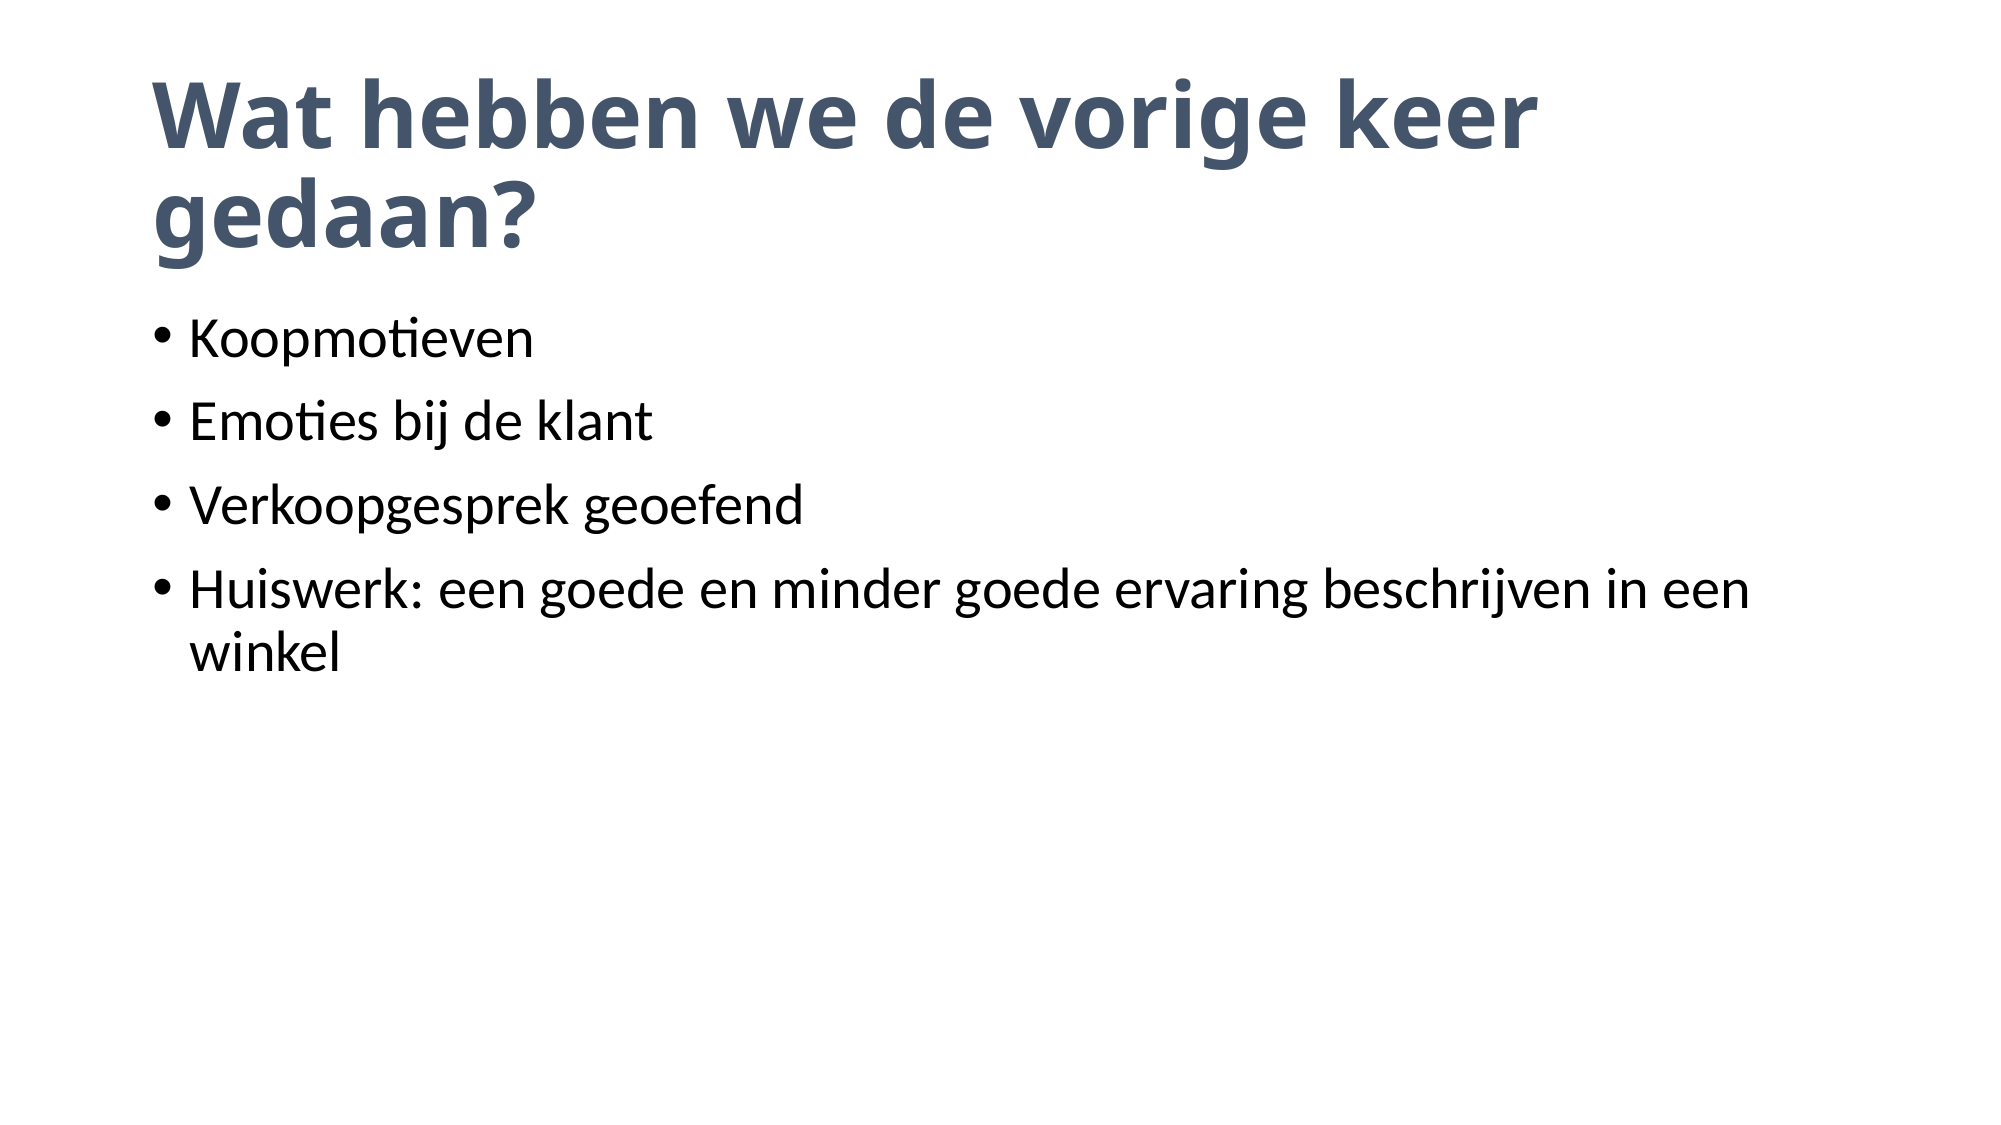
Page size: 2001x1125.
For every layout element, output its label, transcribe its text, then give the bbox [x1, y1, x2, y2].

title Wat hebben we de vorige keer gedaan? [137, 59, 1863, 278]
list Koopmotieven Emoties bij de klant Verkoopgesprek geoefend Huiswerk: een goede en minder goede ervaring beschrijven in een winkel [137, 299, 1863, 1078]
